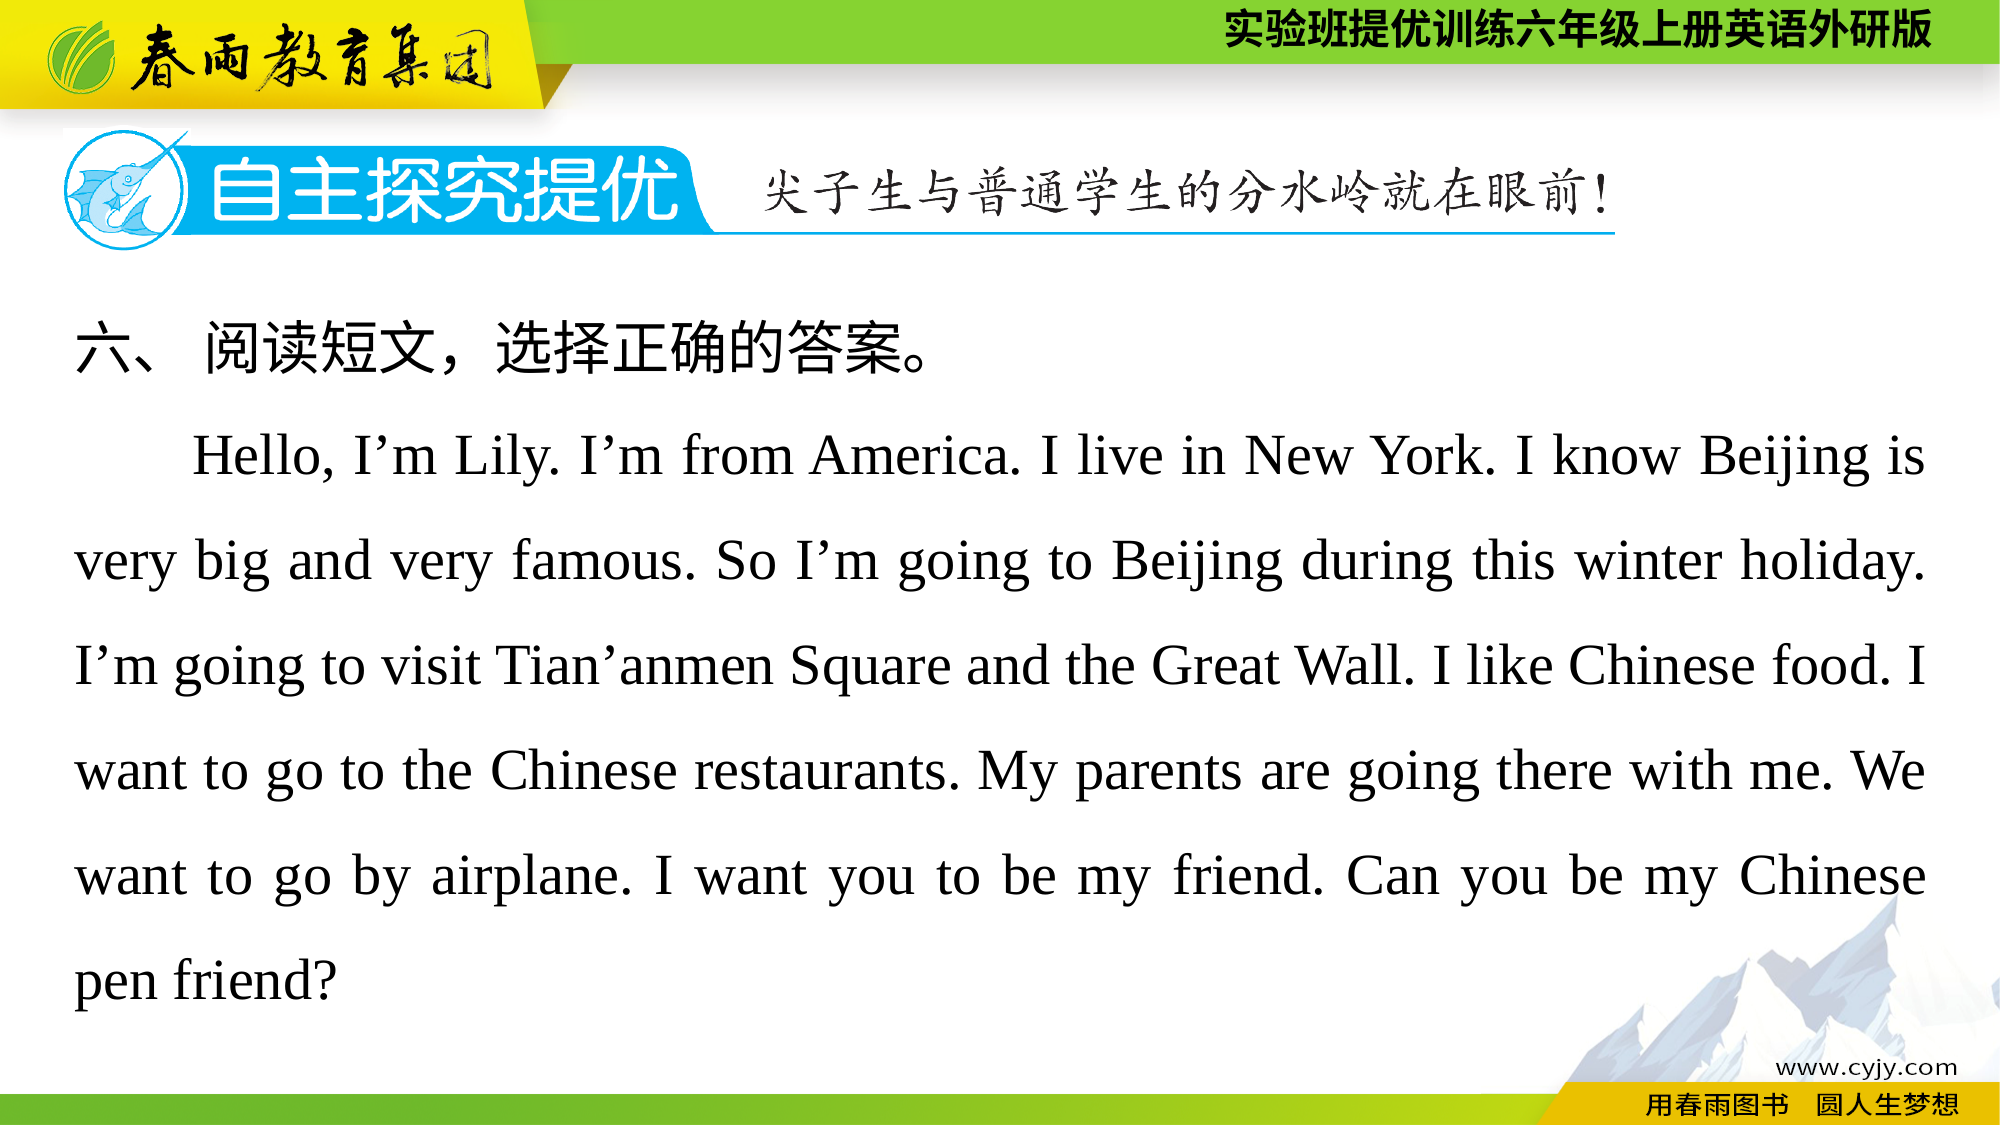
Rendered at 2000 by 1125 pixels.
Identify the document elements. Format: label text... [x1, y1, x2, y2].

picture [0, 0, 2000, 1125]
list 六、 阅读短文，选择正确的答案。 Hello, I’m Lily. I’m from America. I live in New York. I know Beijing is very big and very famous. So I’m going to Beijing during this winter holiday. I’m going to visit Tian’anmen Square and the Great Wall. I like Chinese food. I want to go to the Chinese restaurants. My parents are going there with me. We want to go by airplane. I want you to be my friend. Can you be my Chinese pen friend? [59, 268, 1944, 1014]
